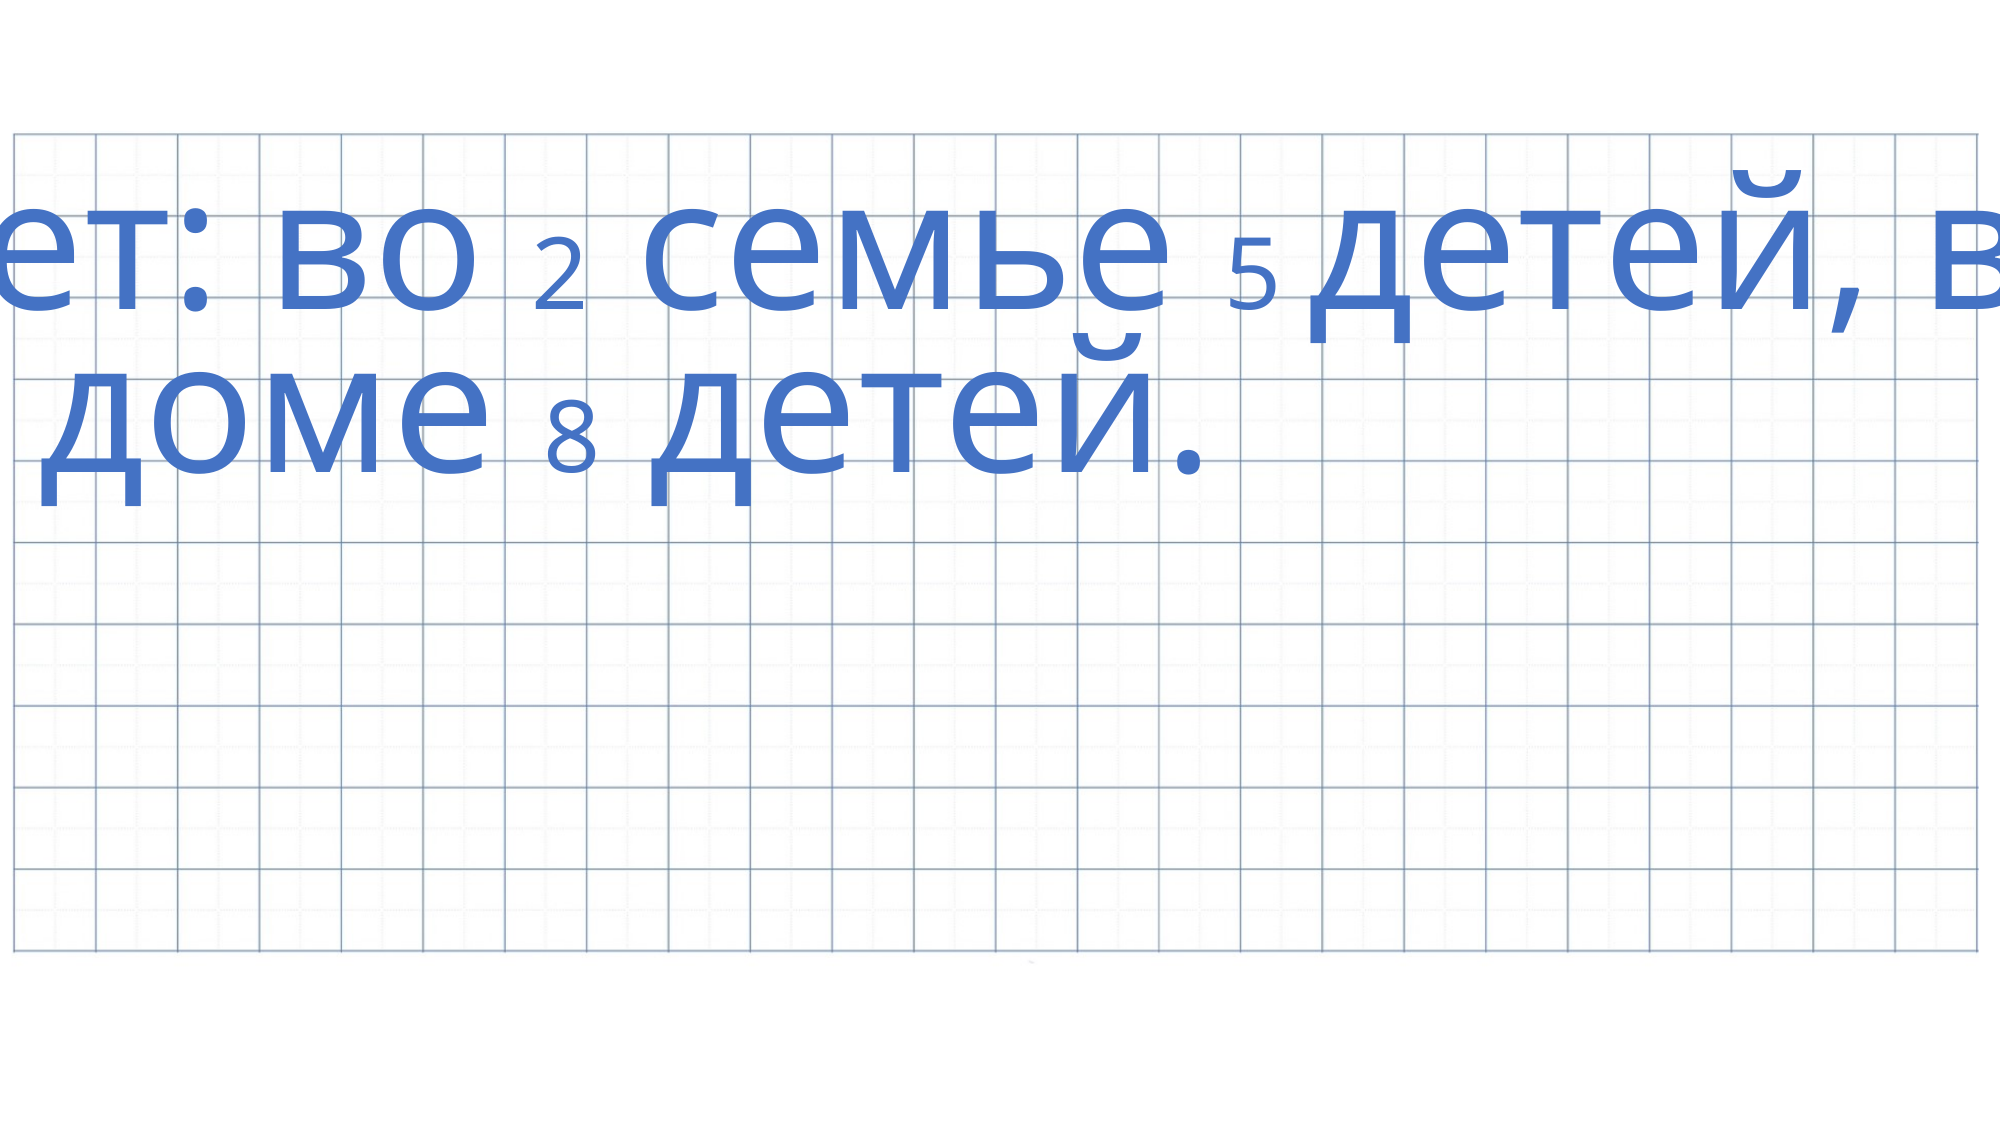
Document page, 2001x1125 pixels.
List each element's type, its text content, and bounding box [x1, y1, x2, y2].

text_box в доме 8 детей. [0, 282, 11, 517]
picture [11, 130, 1979, 969]
text_box Ответ: во 2 семье 5 детей, всего [0, 118, 2000, 354]
